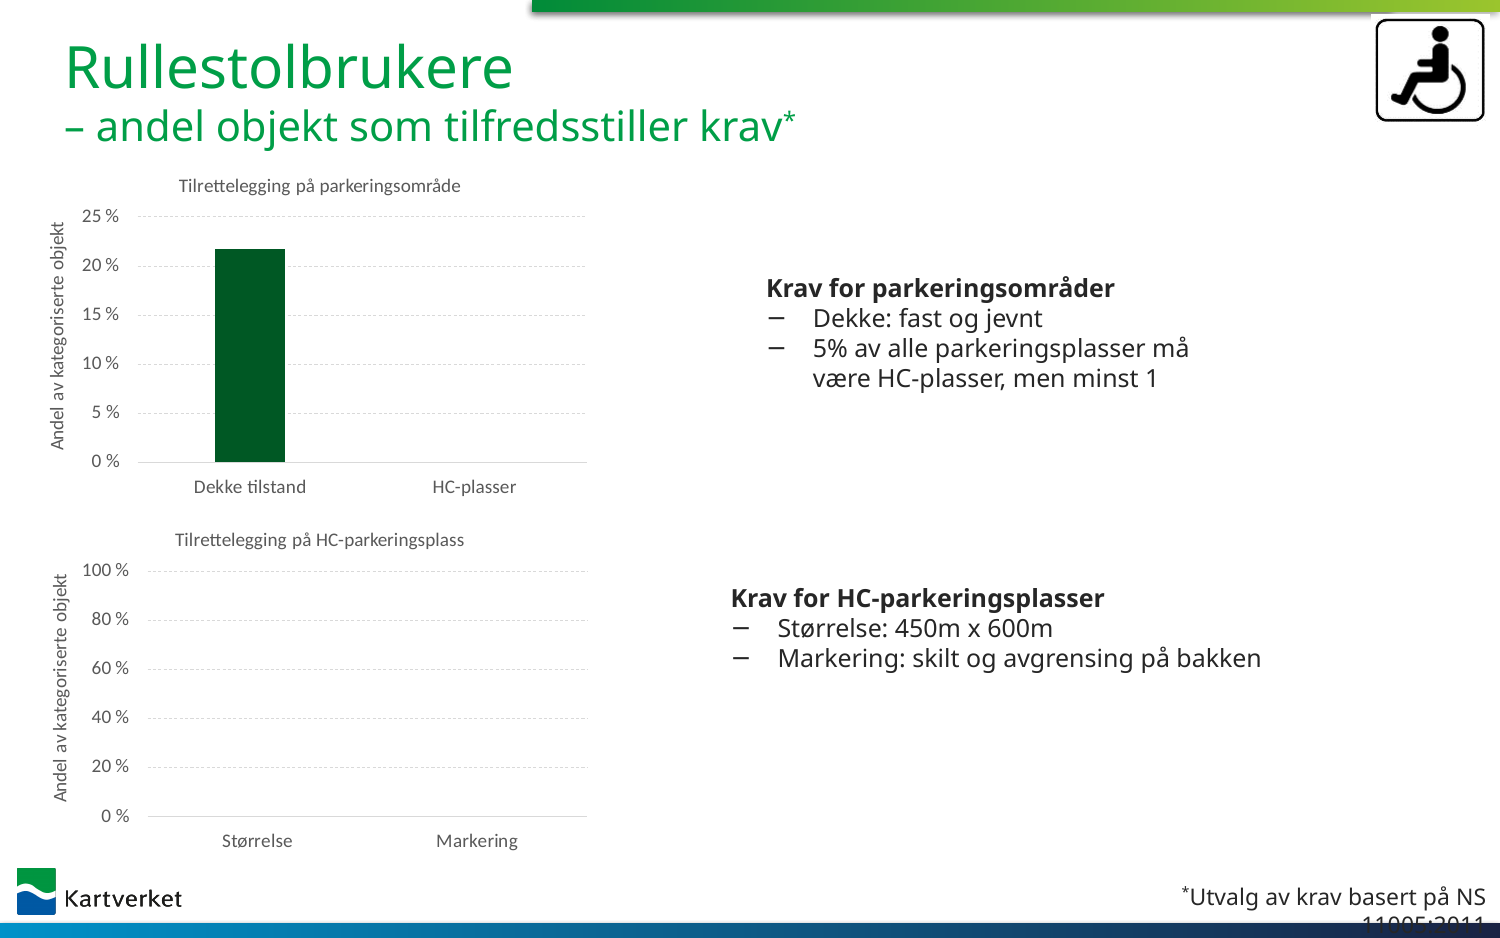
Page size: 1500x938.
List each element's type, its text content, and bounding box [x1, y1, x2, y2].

picture [41, 520, 598, 859]
picture [41, 166, 598, 505]
text_box Rullestolbrukere – andel objekt som tilfredsstiller krav* [49, 23, 1431, 158]
text_box Krav for parkeringsområder Dekke: fast og jevnt 5% av alle parkeringsplasser må være HC-plasser, men minst 1 [751, 264, 1232, 400]
text_box *Utvalg av krav basert på NS 11005:2011 [1068, 873, 1500, 938]
text_box Krav for HC-parkeringsplasser Størrelse: 450m x 600m Markering: skilt og avgrensing på bakken [715, 574, 1278, 680]
picture [1371, 13, 1491, 127]
